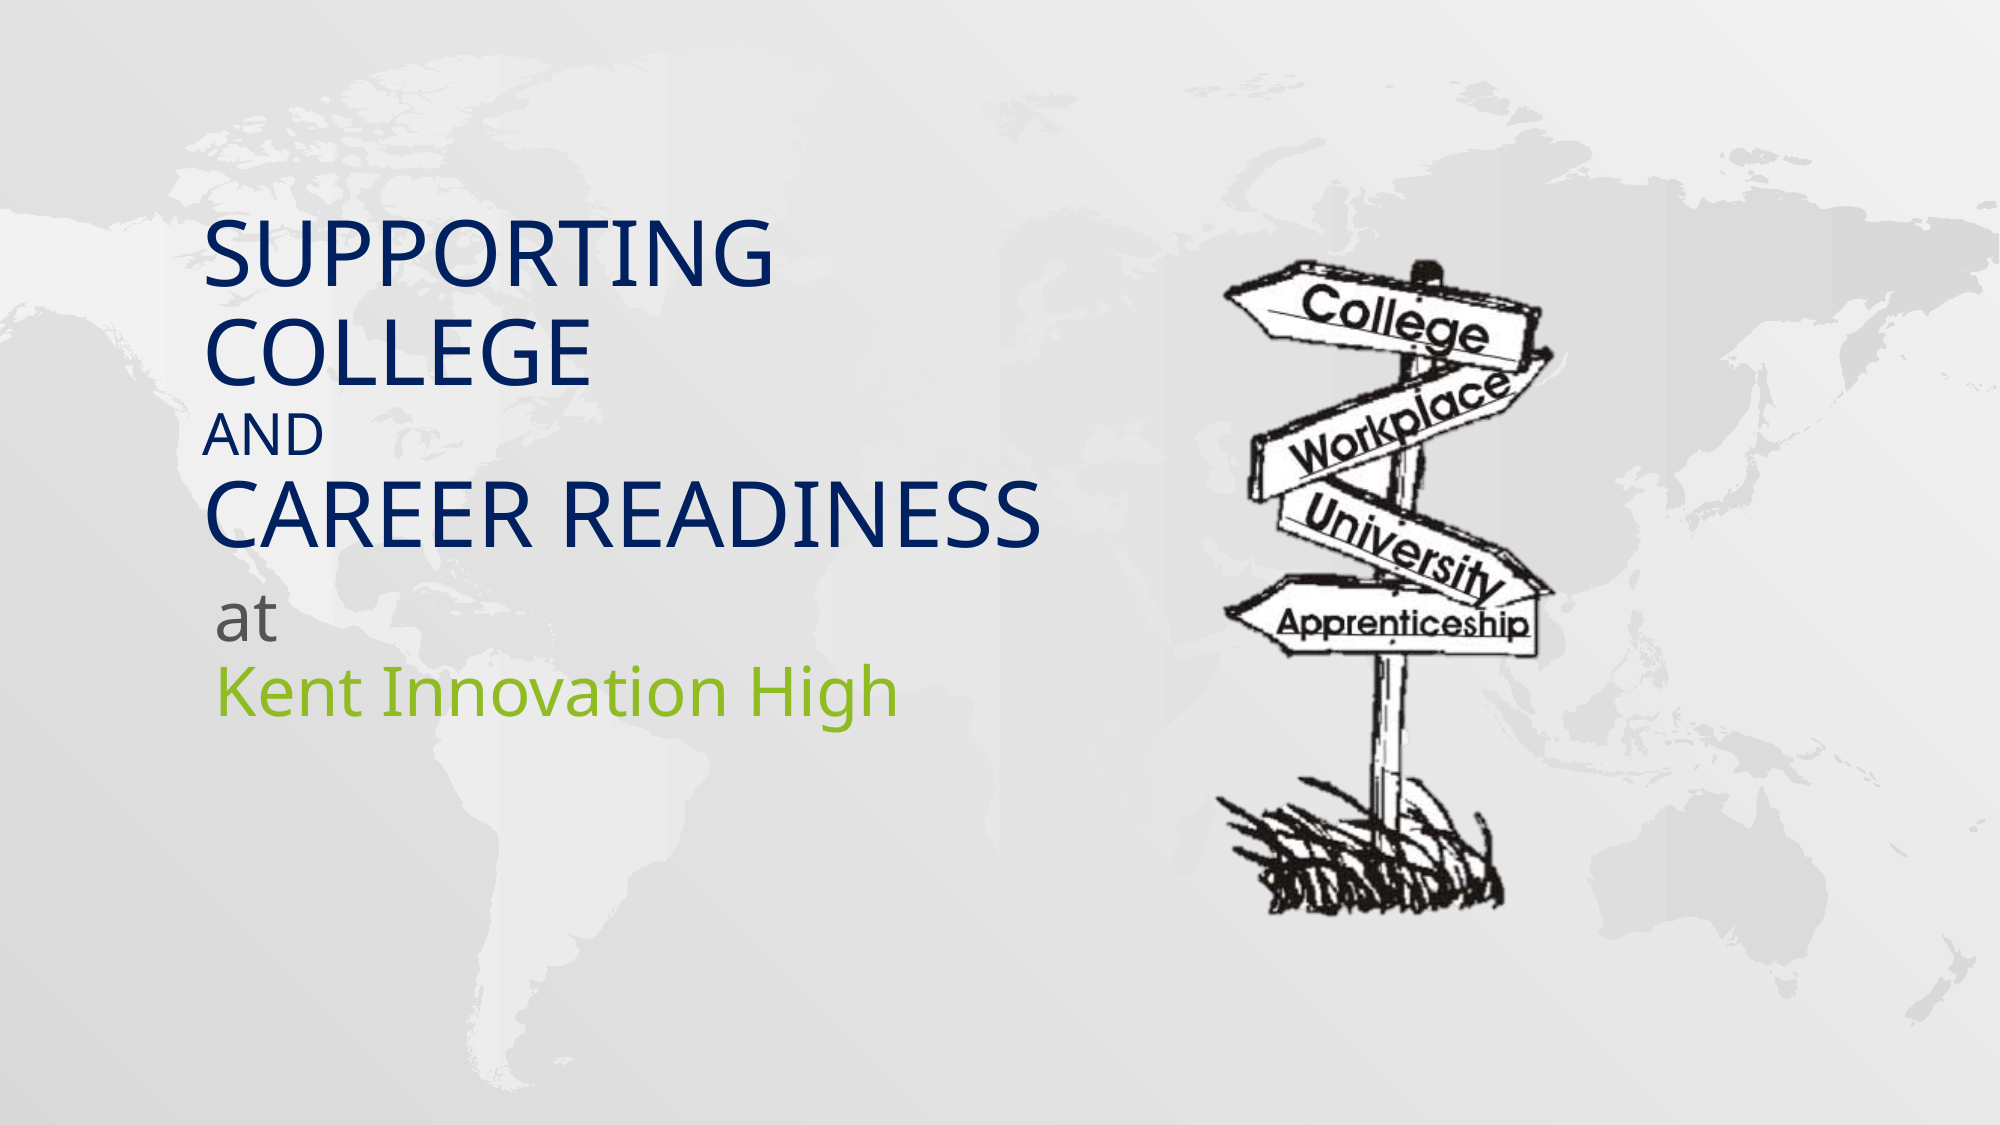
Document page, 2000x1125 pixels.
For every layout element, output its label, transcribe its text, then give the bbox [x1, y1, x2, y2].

subtitle at Kent Innovation High [199, 575, 1162, 763]
picture [1162, 212, 1625, 966]
title Supporting College and career readiness [187, 75, 1788, 575]
